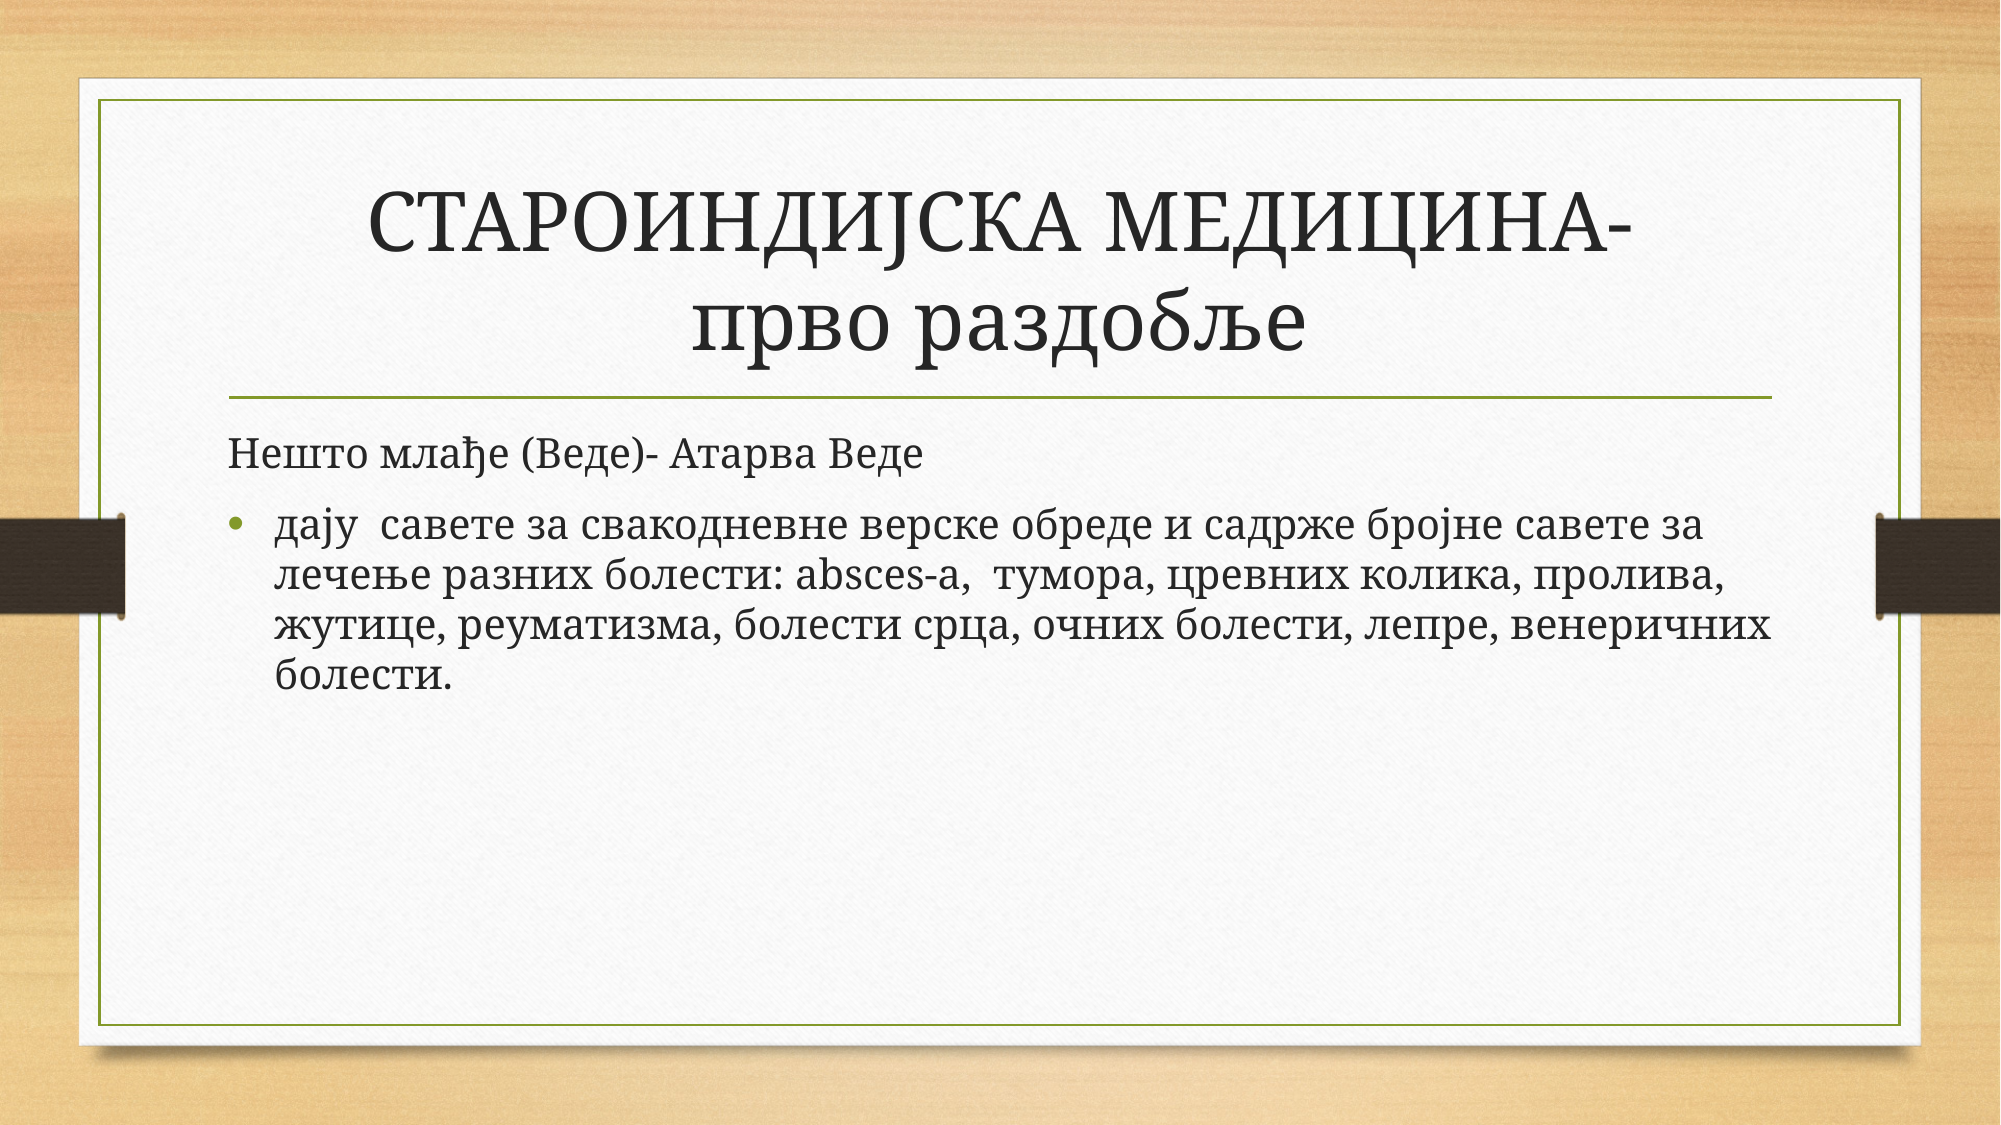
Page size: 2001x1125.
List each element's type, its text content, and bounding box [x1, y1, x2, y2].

title СТАРОИНДИЈСКА МЕДИЦИНА- прво раздобље [212, 161, 1788, 375]
list Нешто млађе (Веде)- Атарва Веде дају савете за свакодневне верске обреде и садрже бројне савете за лечење разних болести: absces-a, тумора, цревних колика, пролива, жутице, реуматизма, болести срца, очних болести, лепре, венеричних болести. [212, 419, 1788, 964]
picture [0, 0, 2001, 1125]
